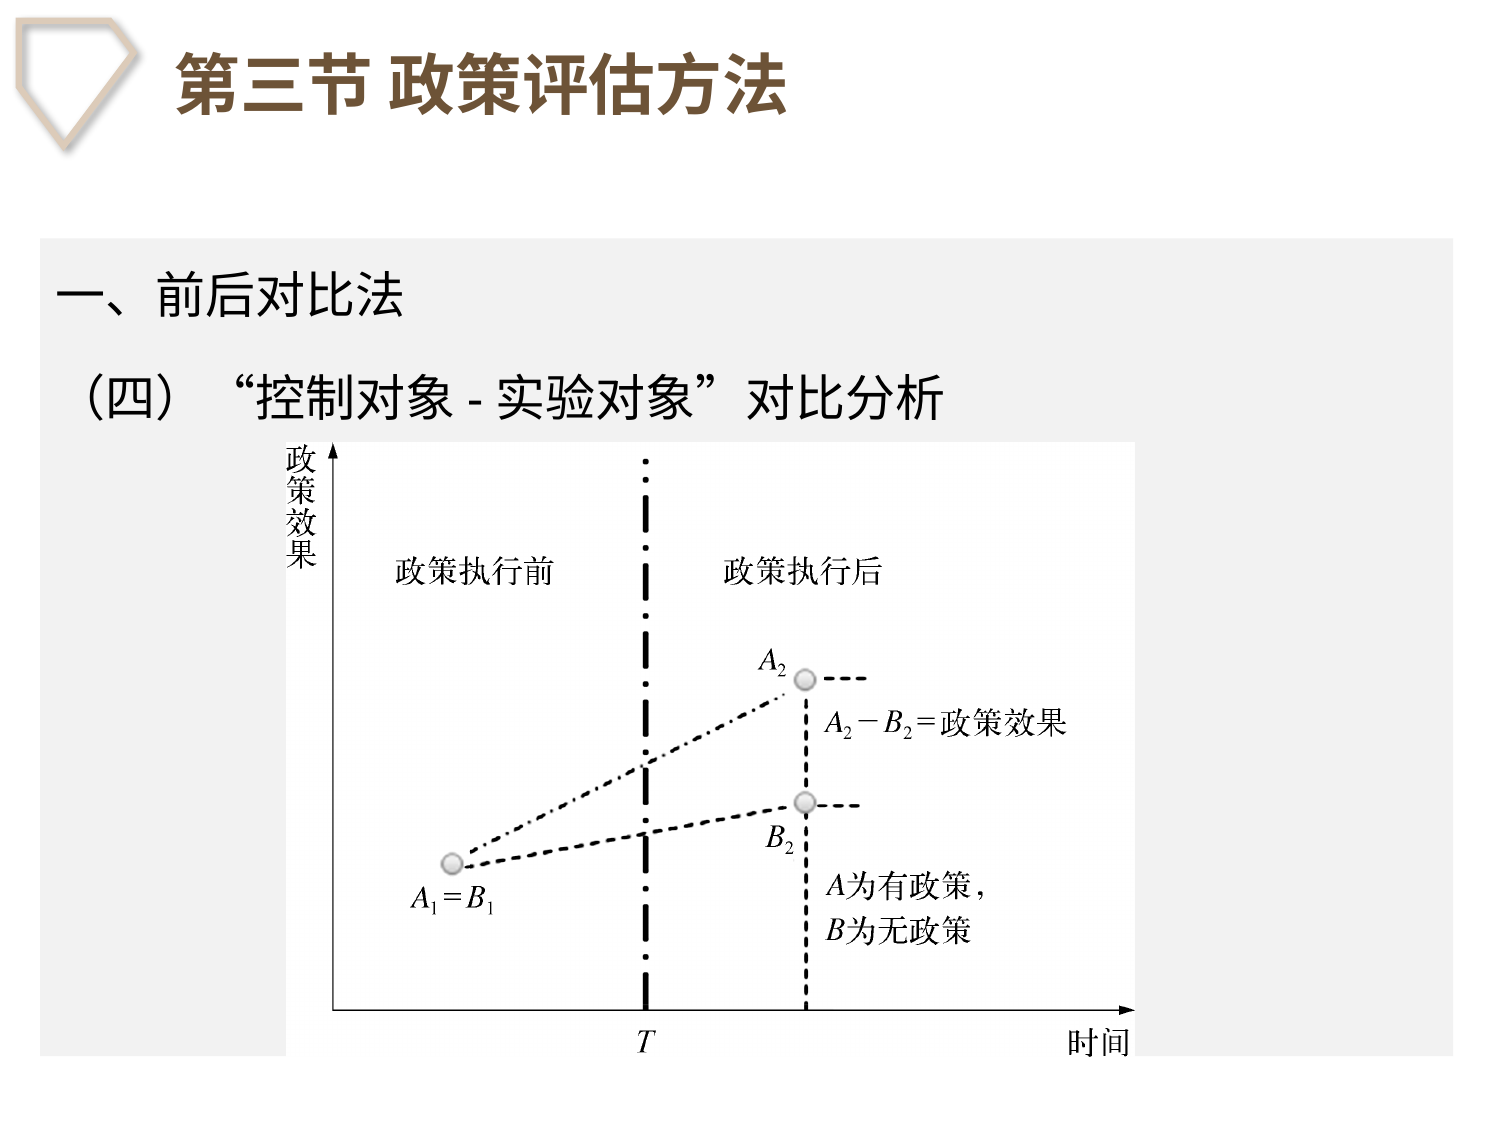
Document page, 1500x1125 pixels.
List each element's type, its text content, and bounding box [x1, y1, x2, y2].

picture [286, 441, 1135, 1057]
title 第三节 政策评估方法 [158, 18, 1456, 159]
list 一、前后对比法 （四）“控制对象-实验对象”对比分析 [40, 238, 1454, 1057]
